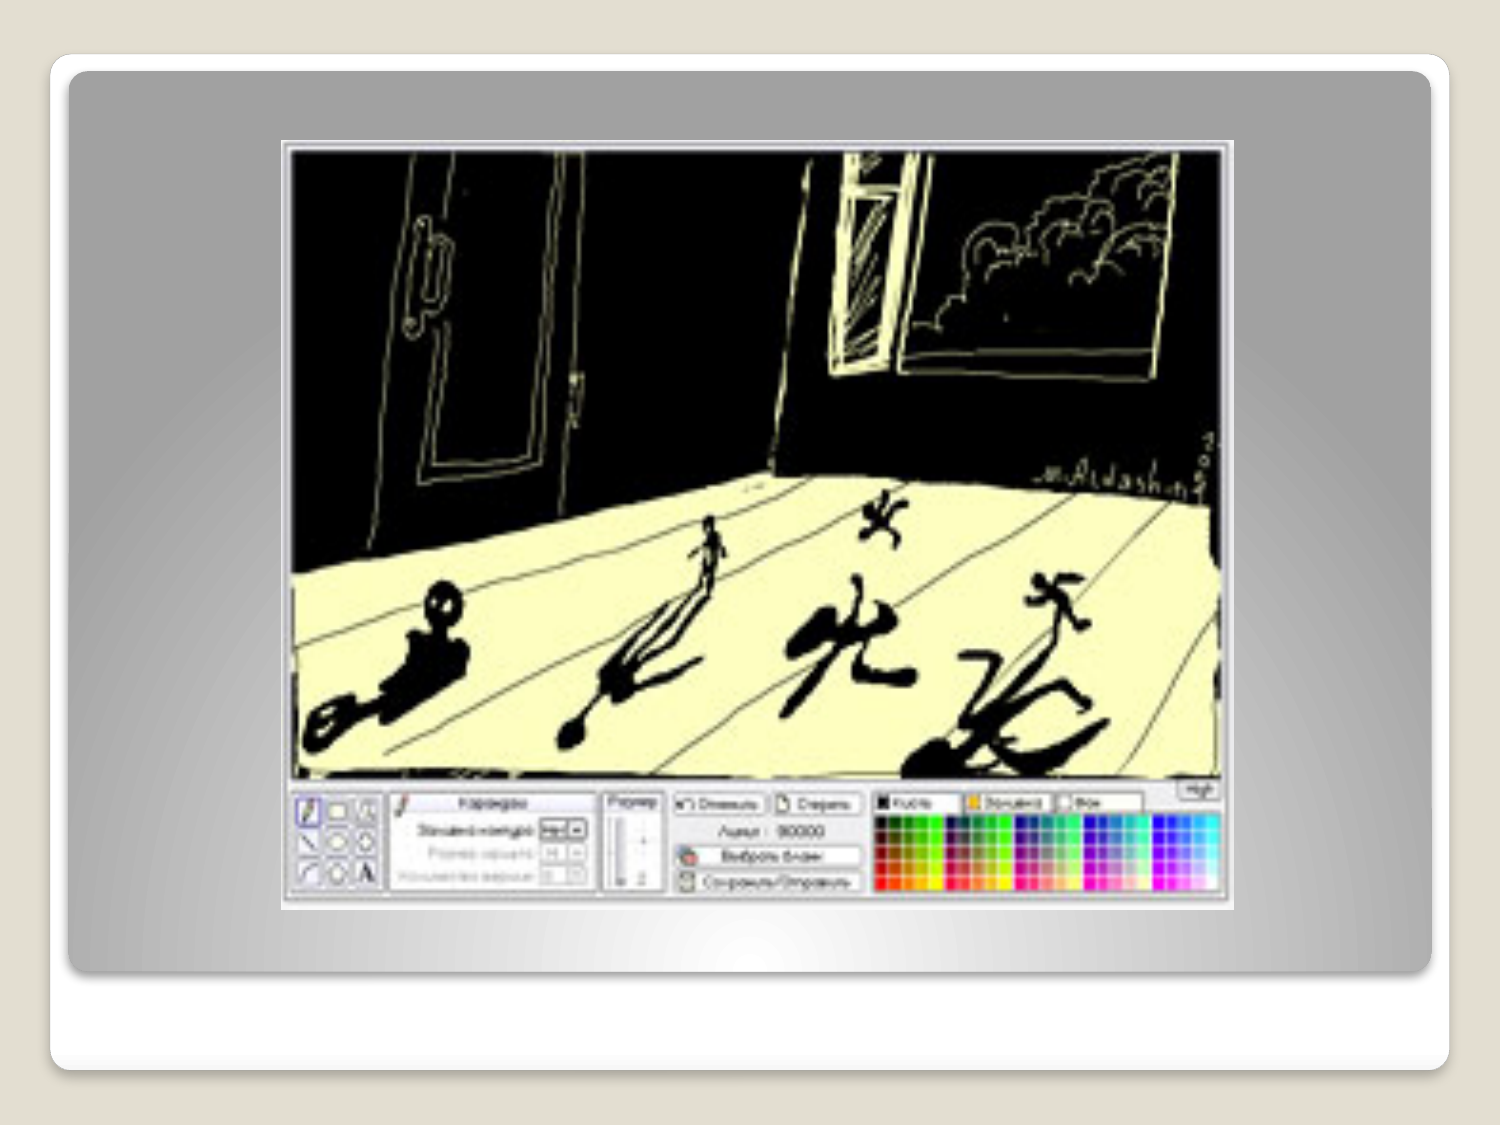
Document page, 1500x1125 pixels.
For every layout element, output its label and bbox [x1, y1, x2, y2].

picture [280, 140, 1234, 911]
